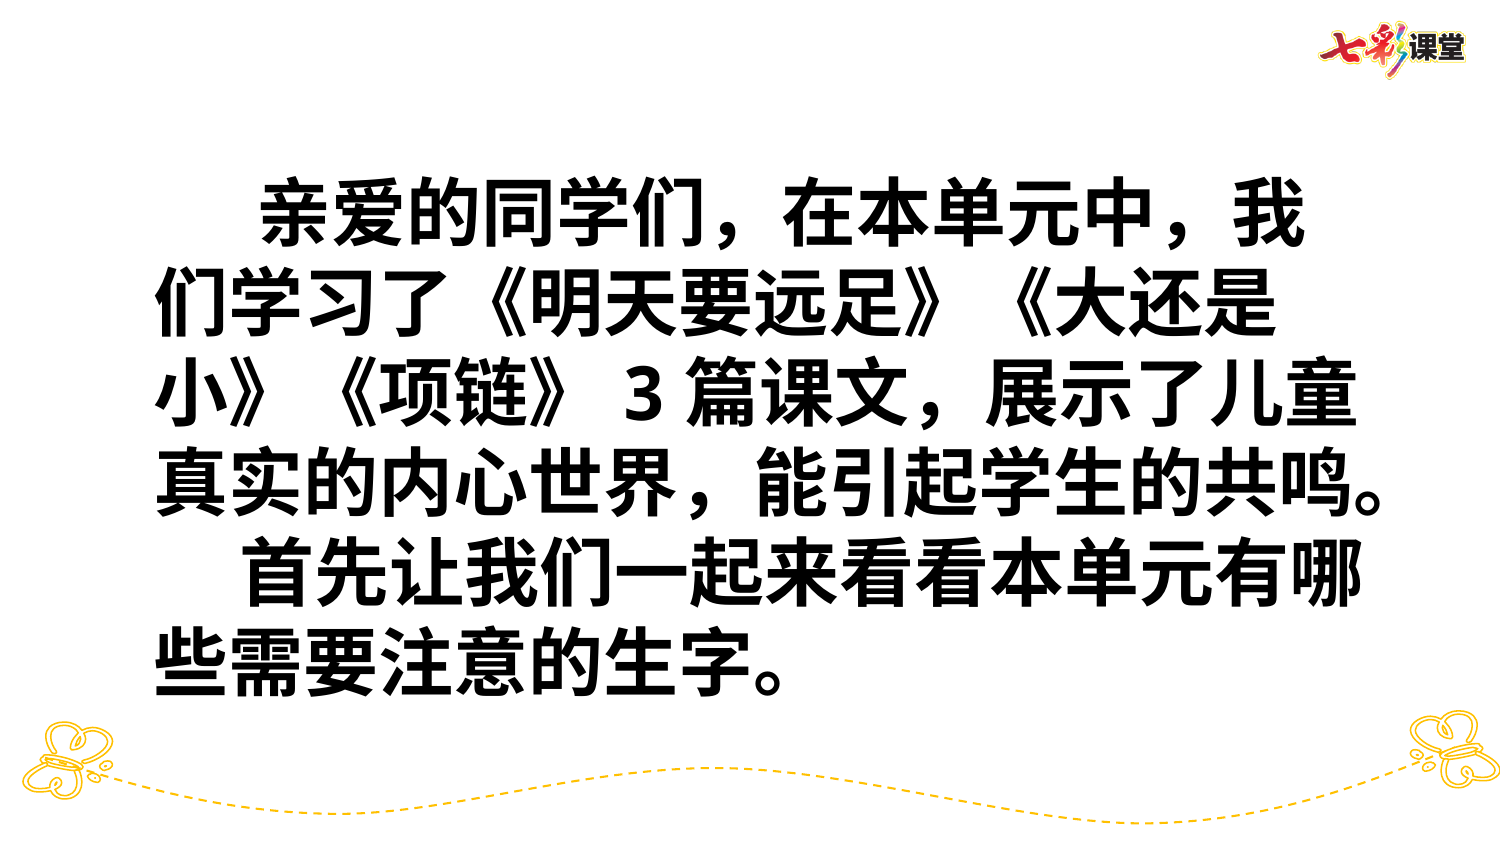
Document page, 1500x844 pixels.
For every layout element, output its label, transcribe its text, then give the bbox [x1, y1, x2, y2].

picture [1316, 20, 1468, 80]
text_box 亲爱的同学们，在本单元中，我们学习了《明天要远足》《大还是小》《项链》3篇课文，展示了儿童真实的内心世界，能引起学生的共鸣。 首先让我们一起来看看本单元有哪些需要注意的生字。 [142, 159, 1377, 711]
